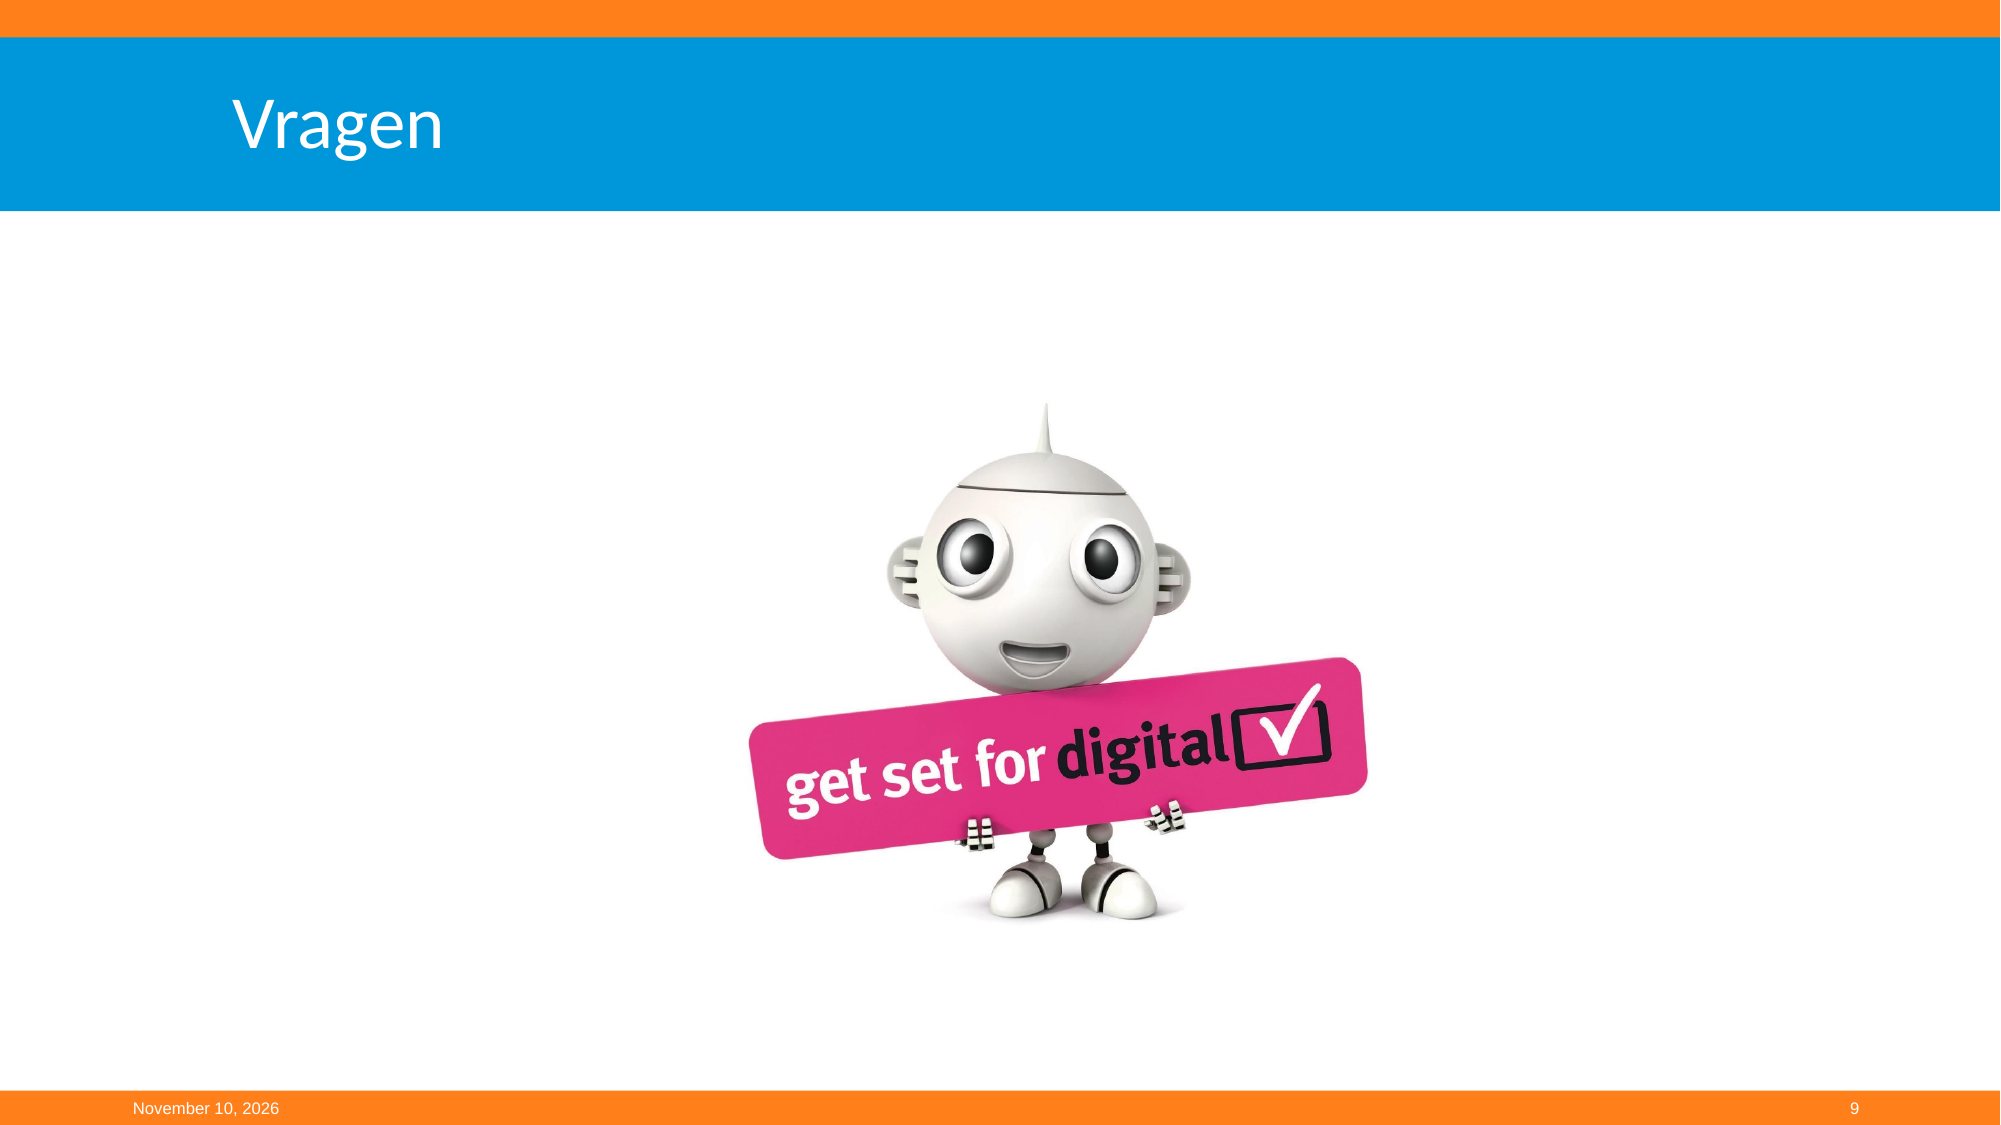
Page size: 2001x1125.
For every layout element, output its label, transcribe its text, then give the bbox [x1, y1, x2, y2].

picture [690, 284, 1410, 1064]
text_box Vragen [217, 66, 461, 172]
